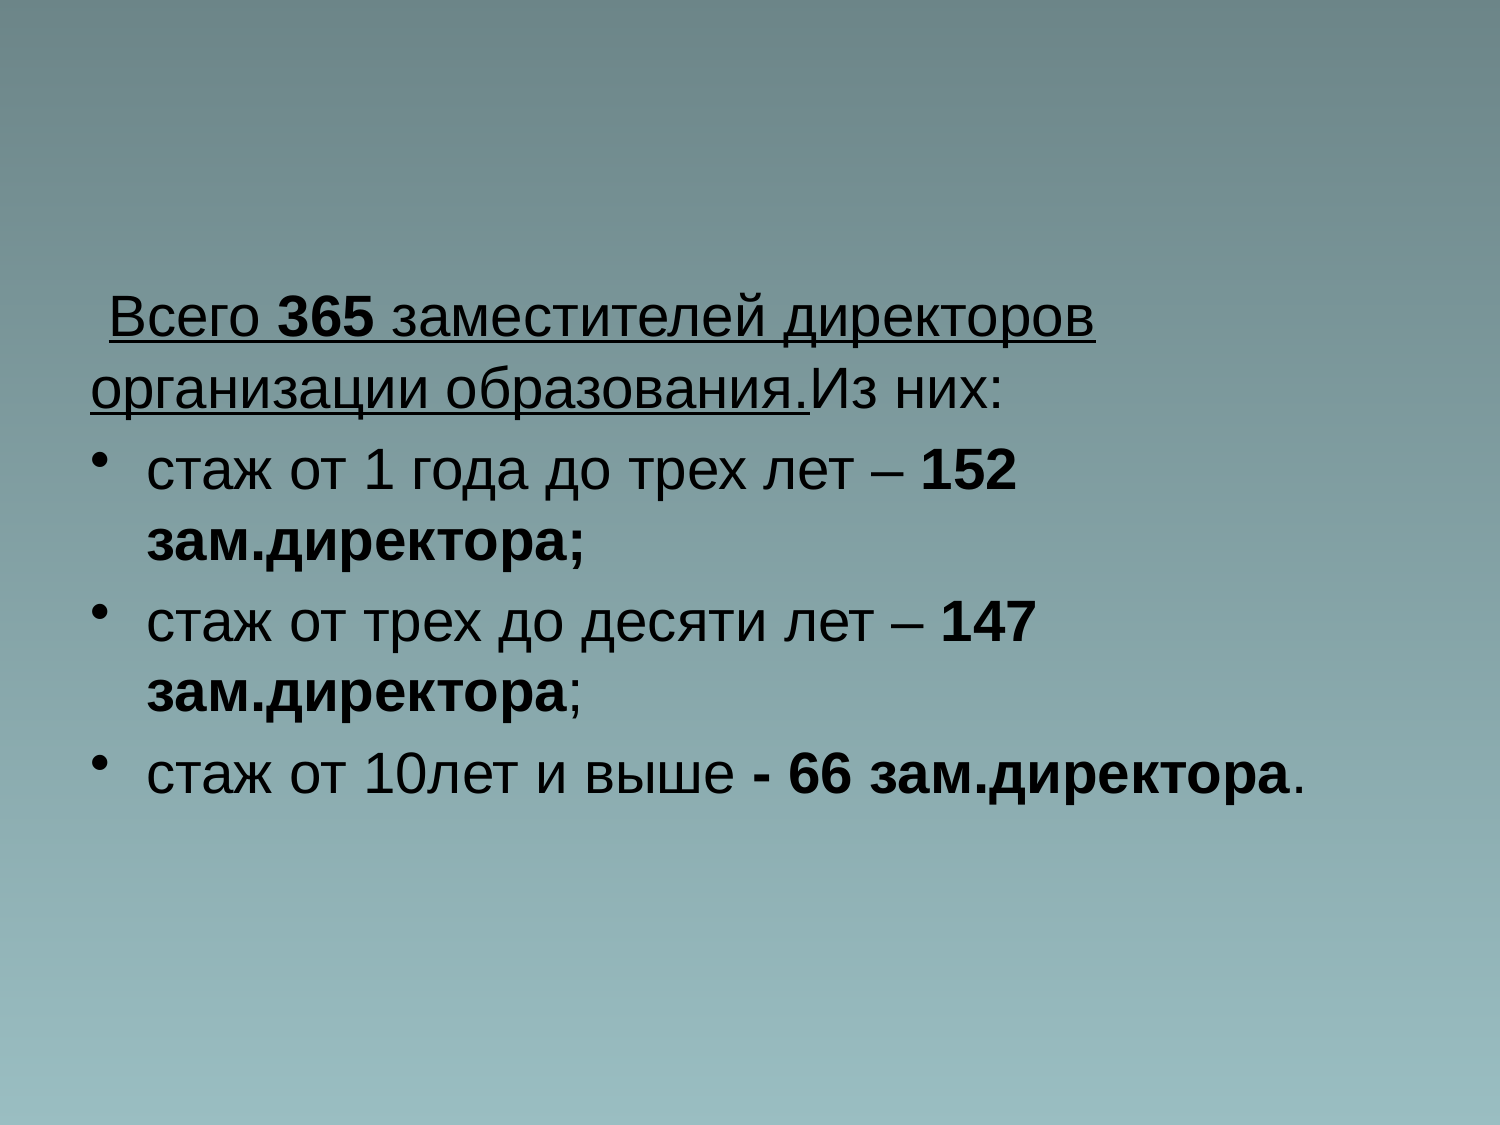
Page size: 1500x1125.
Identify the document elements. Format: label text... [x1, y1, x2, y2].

list Всего 365 заместителей директоров организации образования.Из них: стаж от 1 года до трех лет – 152 зам.директора; стаж от трех до десяти лет – 147 зам.директора; стаж от 10лет и выше - 66 зам.директора. [75, 262, 1425, 1005]
